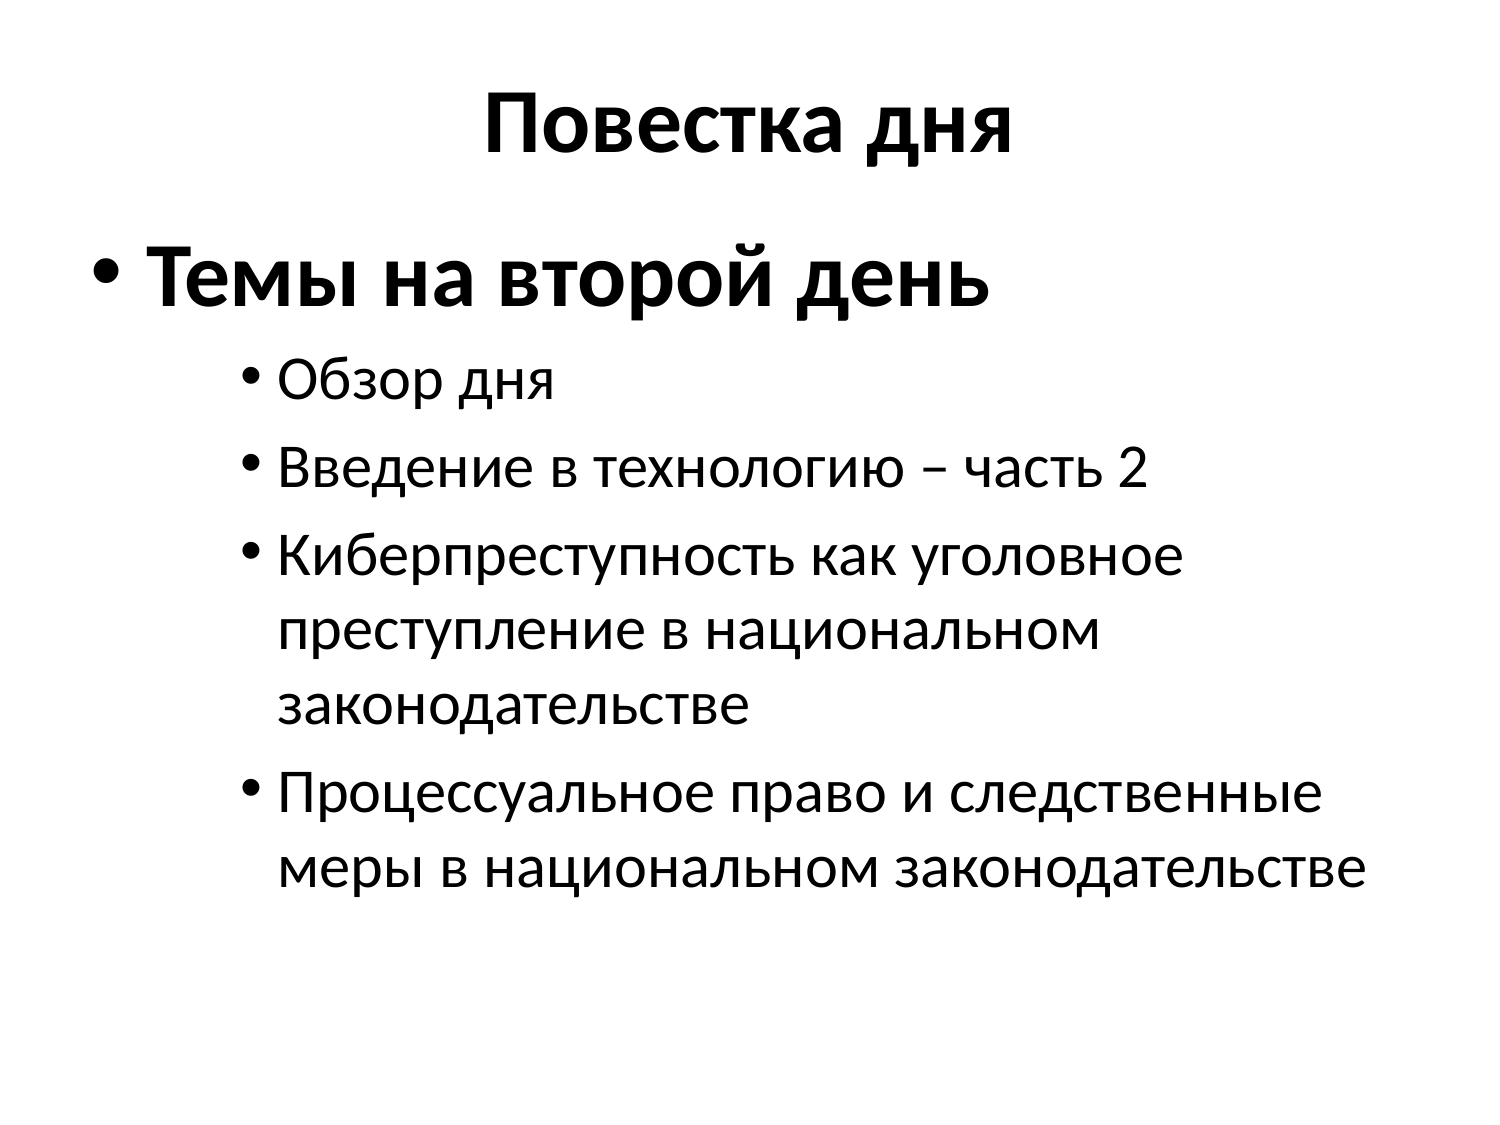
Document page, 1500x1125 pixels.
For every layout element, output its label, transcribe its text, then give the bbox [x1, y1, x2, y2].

title Повестка дня [75, 45, 1425, 187]
list Темы на второй день Обзор дня Введение в технологию – часть 2 Киберпреступность как уголовное преступление в национальном законодательстве Процессуальное право и следственные меры в национальном законодательстве [75, 207, 1472, 915]
